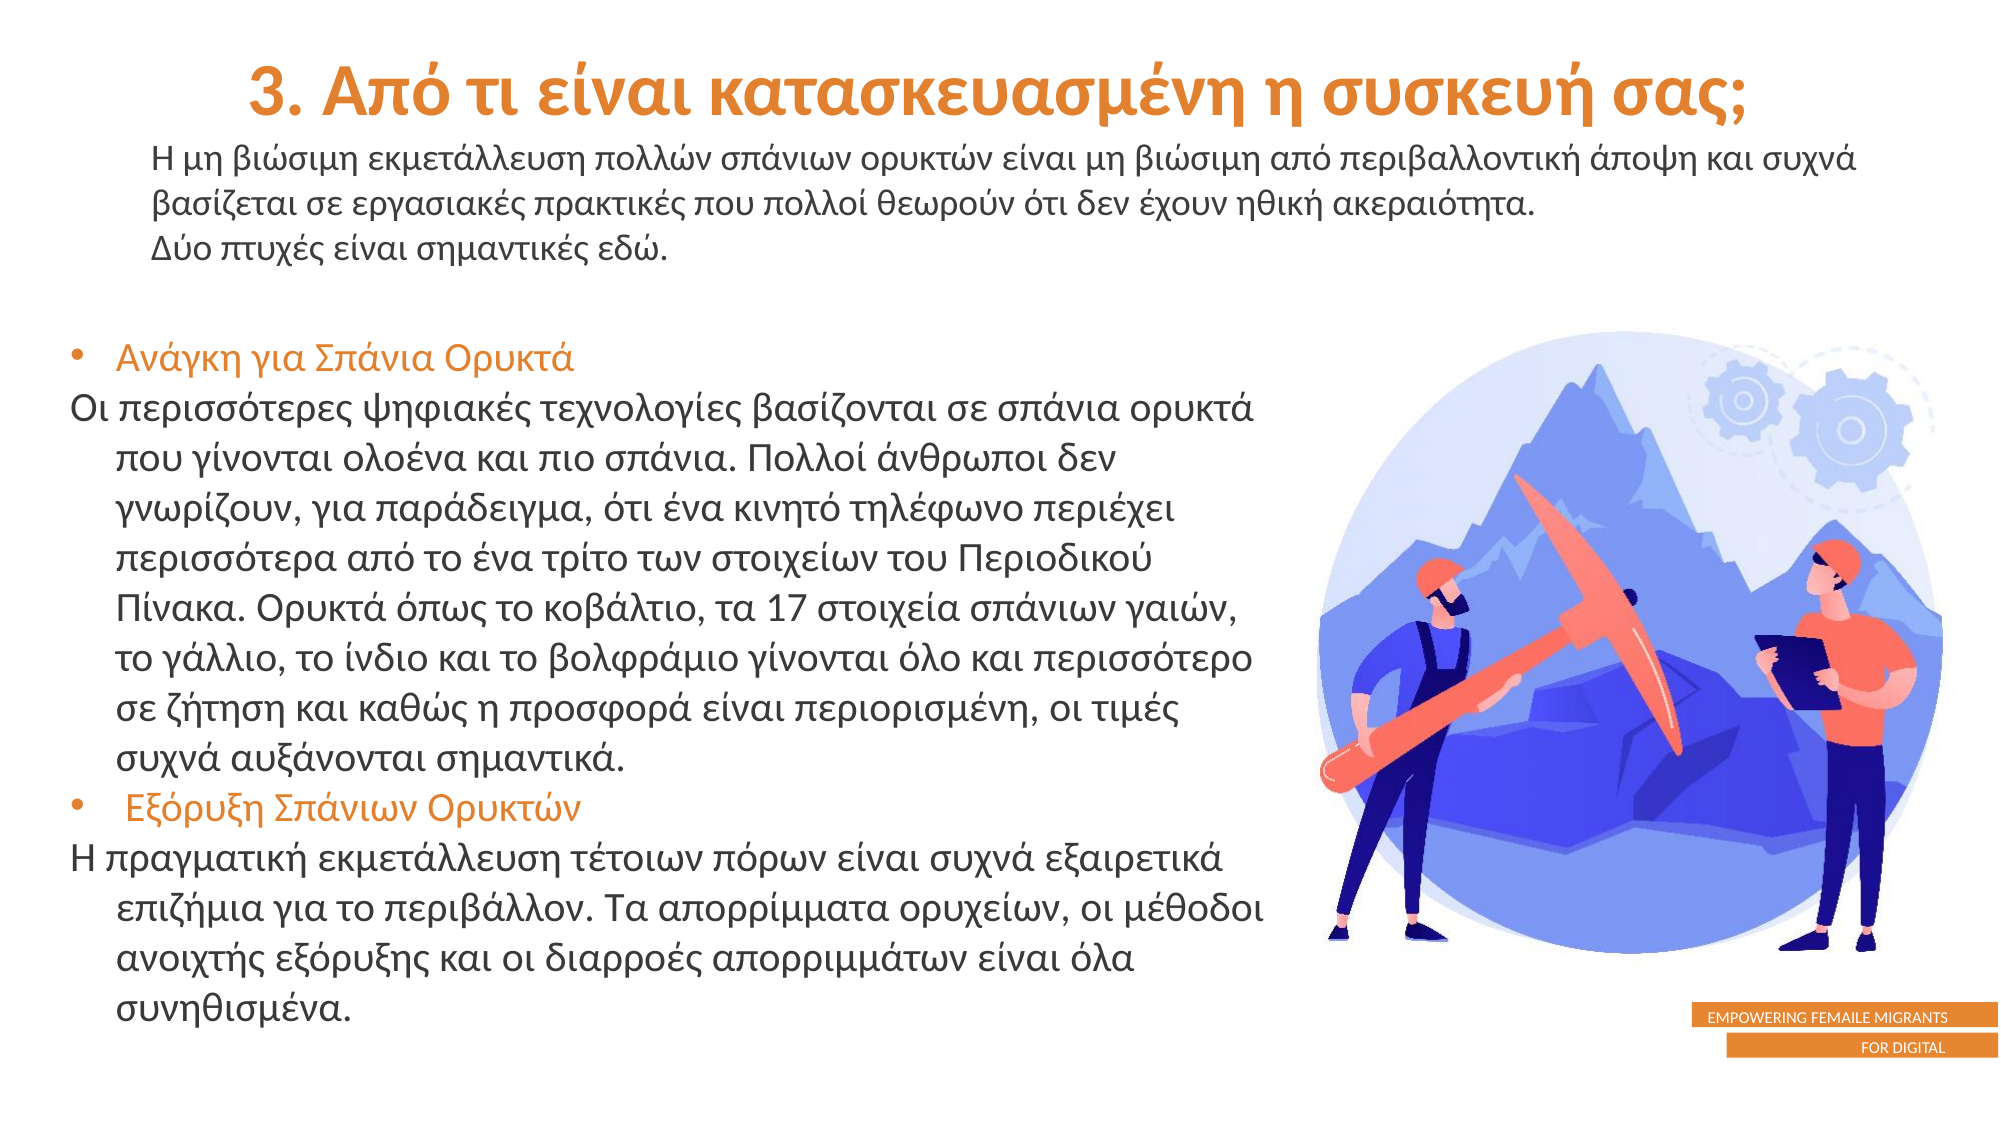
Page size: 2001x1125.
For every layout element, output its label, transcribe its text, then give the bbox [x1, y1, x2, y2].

picture [1282, 295, 2001, 974]
text_box Η μη βιώσιμη εκμετάλλευση πολλών σπάνιων ορυκτών είναι μη βιώσιμη από περιβαλλοντική άποψη και συχνά βασίζεται σε εργασιακές πρακτικές που πολλοί θεωρούν ότι δεν έχουν ηθική ακεραιότητα. Δύο πτυχές είναι σημαντικές εδώ. [136, 125, 1942, 275]
text_box 3. Από τι είναι κατασκευασμένη η συσκευή σας; [232, 33, 1913, 125]
text_box Ανάγκη για Σπάνια Ορυκτά Οι περισσότερες ψηφιακές τεχνολογίες βασίζονται σε σπάνια ορυκτά που γίνονται ολοένα και πιο σπάνια. Πολλοί άνθρωποι δεν γνωρίζουν, για παράδειγμα, ότι ένα κινητό τηλέφωνο περιέχει περισσότερα από το ένα τρίτο των στοιχείων του Περιοδικού Πίνακα. Ορυκτά όπως το κοβάλτιο, τα 17 στοιχεία σπάνιων γαιών, το γάλλιο, το ίνδιο και το βολφράμιο γίνονται όλο και περισσότερο σε ζήτηση και καθώς η προσφορά είναι περιορισμένη, οι τιμές συχνά αυξάνονται σημαντικά. Εξόρυξη Σπάνιων Ορυκτών Η πραγματική εκμετάλλευση τέτοιων πόρων είναι συχνά εξαιρετικά επιζήμια για το περιβάλλον. Τα απορρίμματα ορυχείων, οι μέθοδοι ανοιχτής εξόρυξης και οι διαρροές απορριμμάτων είναι όλα συνηθισμένα. [55, 322, 1283, 1038]
